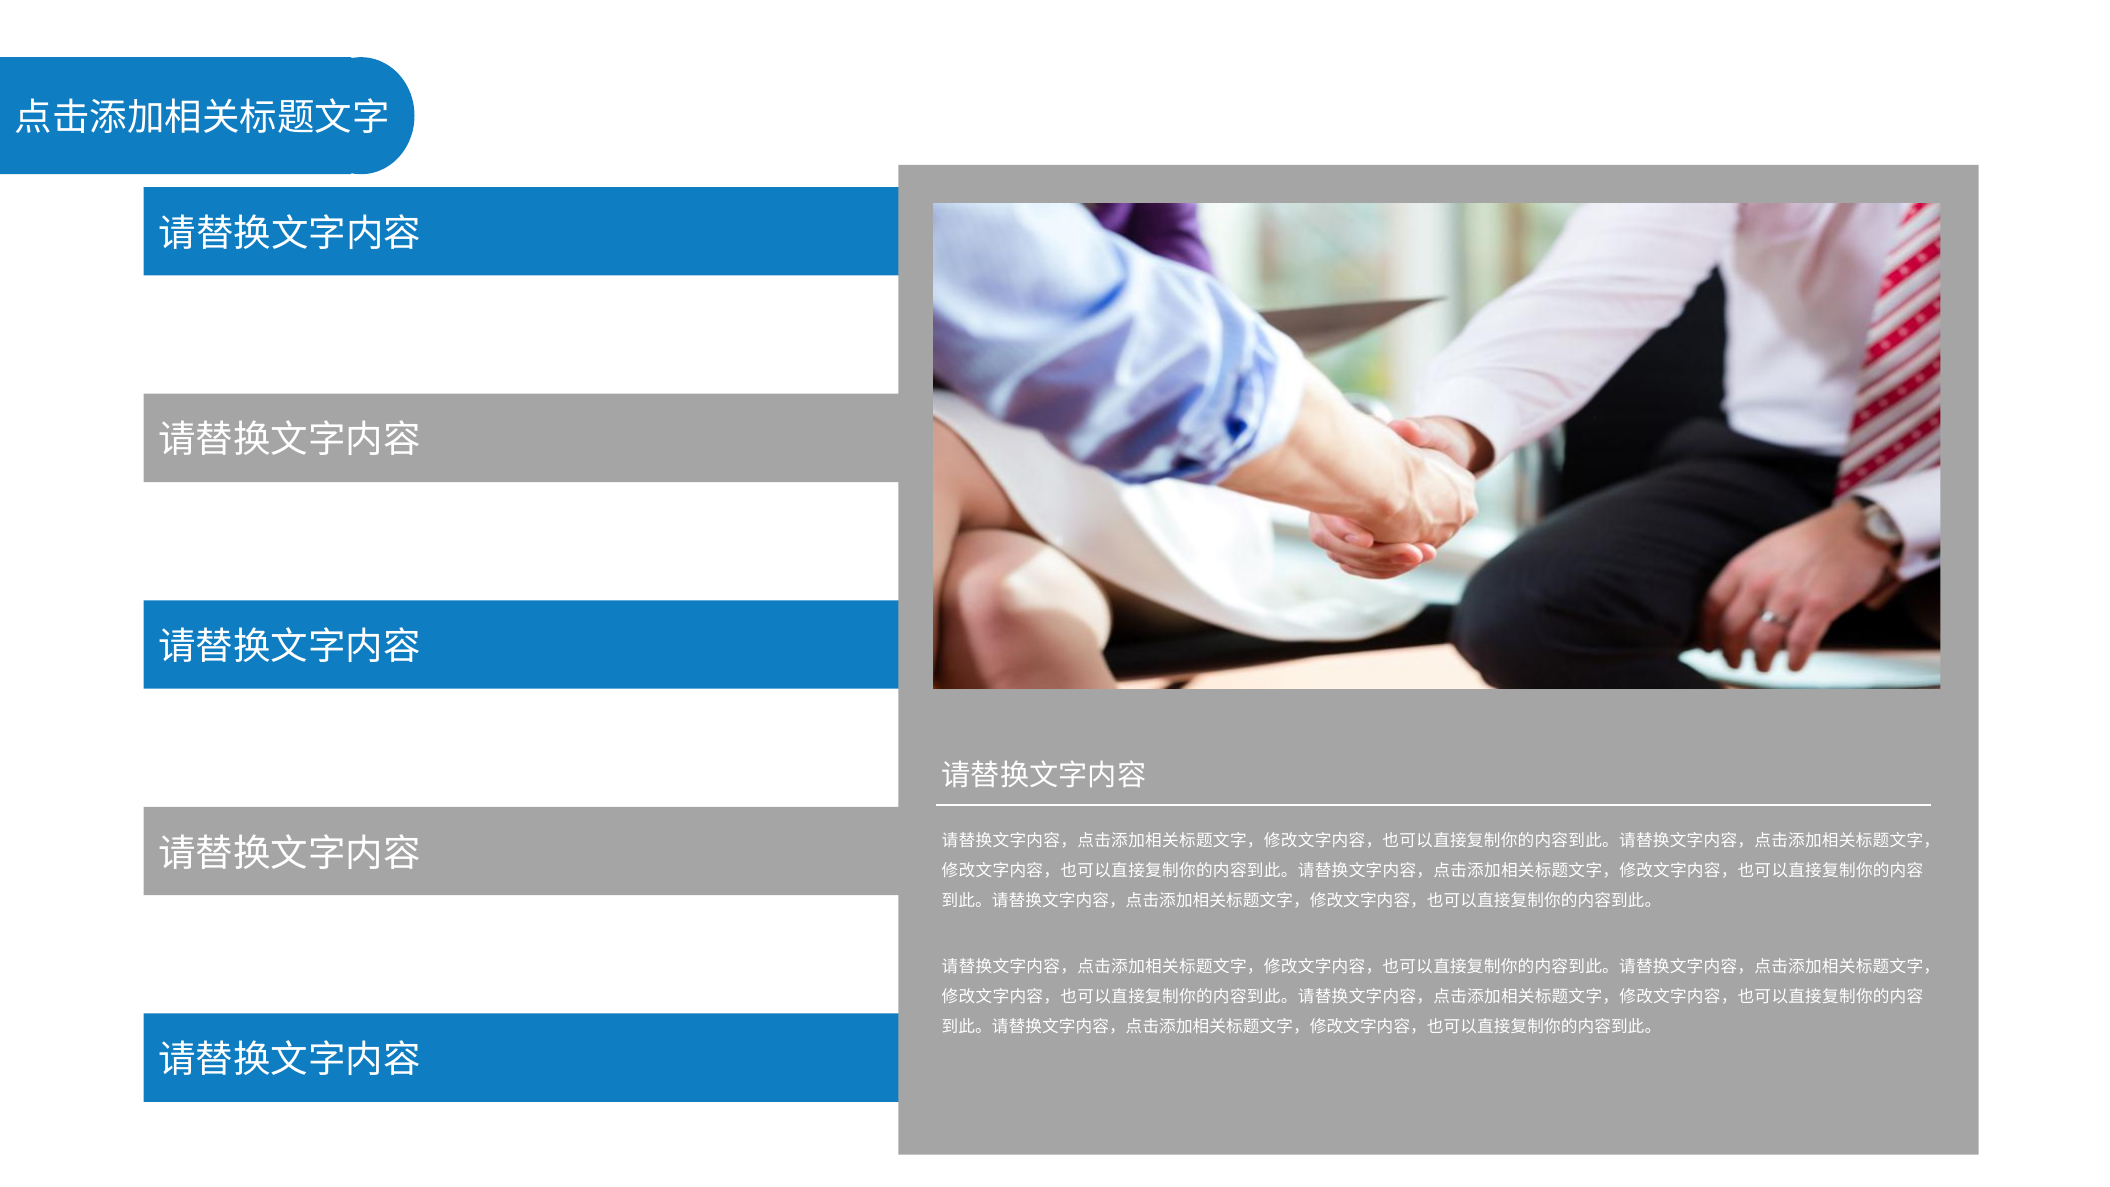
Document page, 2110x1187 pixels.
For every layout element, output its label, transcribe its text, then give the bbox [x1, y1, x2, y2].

text_box 请替换文字内容 [143, 186, 897, 276]
text_box 请替换文字内容，点击添加相关标题文字，修改文字内容，也可以直接复制你的内容到此。请替换文字内容，点击添加相关标题文字，修改文字内容，也可以直接复制你的内容到此。请替换文字内容，点击添加相关标题文字，修改文字内容，也可以直接复制你的内容到此。请替换文字内容，点击添加相关标题文字，修改文字内容，也可以直接复制你的内容到此。 [925, 812, 1941, 916]
text_box 点击添加相关标题文字 [0, 85, 415, 146]
text_box 请替换文字内容 [143, 806, 897, 896]
text_box 请替换文字内容 [143, 1012, 897, 1103]
text_box [897, 164, 1980, 1156]
text_box 请替换文字内容 [143, 599, 897, 690]
text_box 请替换文字内容，点击添加相关标题文字，修改文字内容，也可以直接复制你的内容到此。请替换文字内容，点击添加相关标题文字，修改文字内容，也可以直接复制你的内容到此。请替换文字内容，点击添加相关标题文字，修改文字内容，也可以直接复制你的内容到此。请替换文字内容，点击添加相关标题文字，修改文字内容，也可以直接复制你的内容到此。 [925, 937, 1941, 1042]
text_box [932, 202, 1942, 690]
text_box 请替换文字内容 [143, 393, 897, 483]
text_box 请替换文字内容 [925, 748, 1231, 807]
